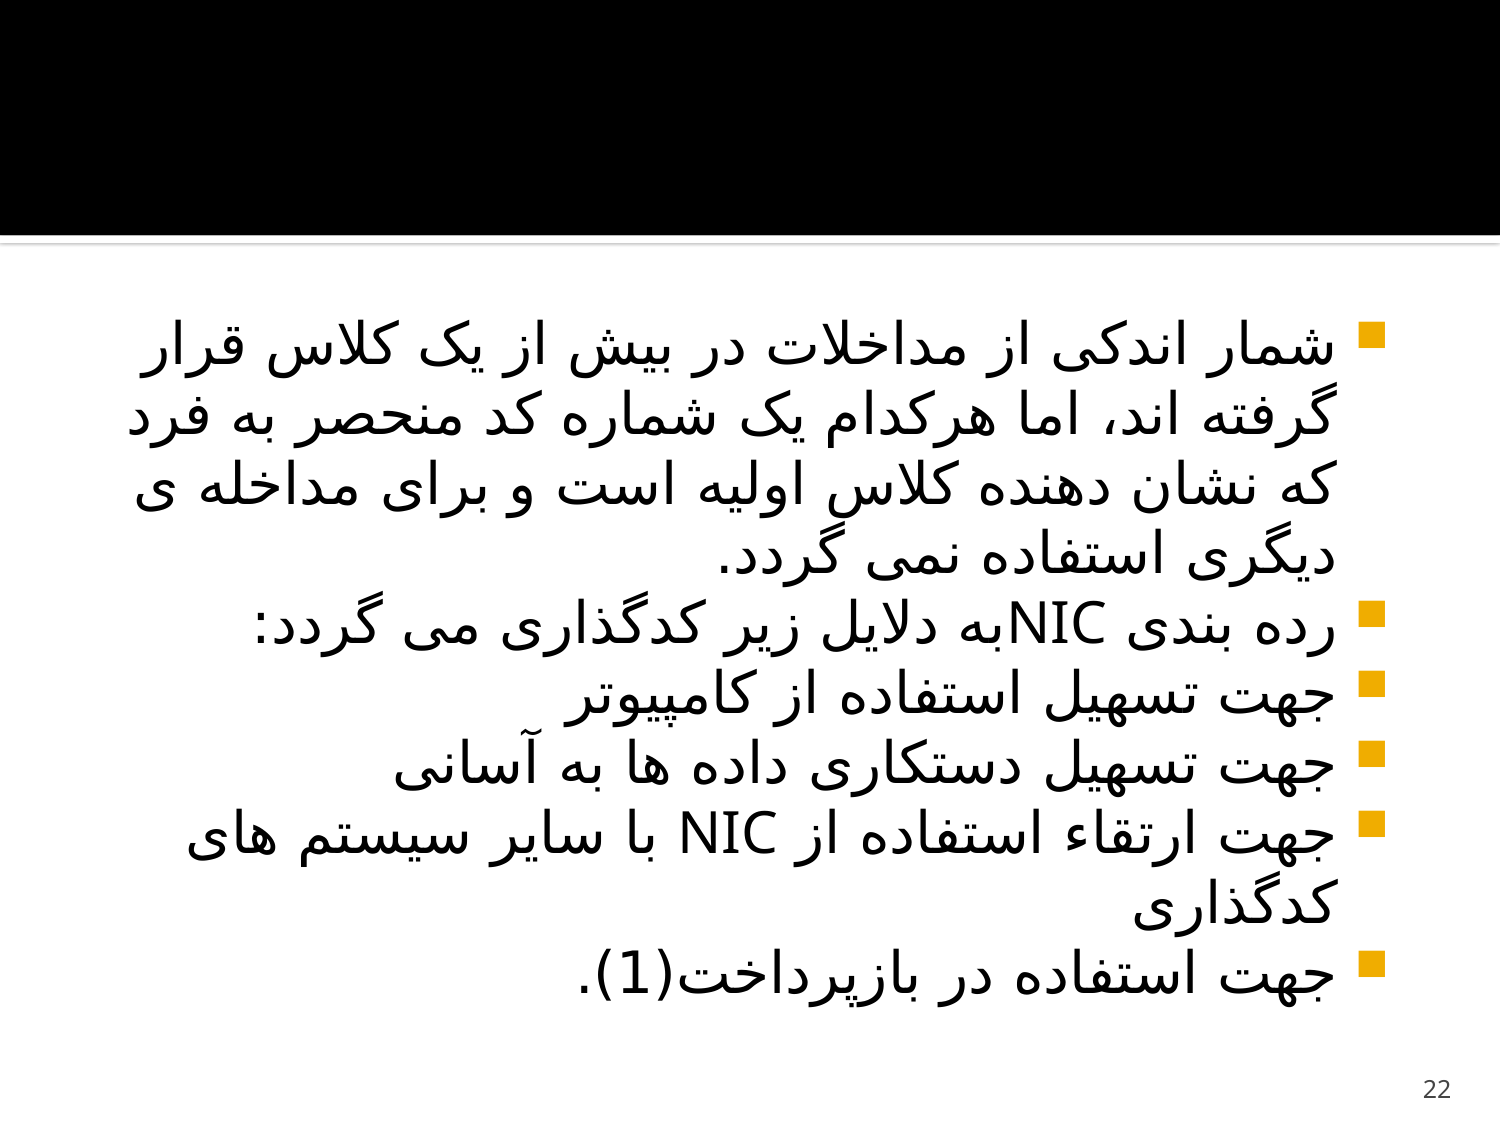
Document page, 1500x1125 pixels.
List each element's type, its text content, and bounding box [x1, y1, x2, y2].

list شمار اندکی از مداخلات در بیش از یک کلاس قرار گرفته اند، اما هرکدام یک شماره کد منحصر به فرد که نشان دهنده کلاس اولیه است و برای مداخله ی دیگری استفاده نمی گردد. رده بندی NICبه دلایل زیر کدگذاری می گردد: جهت تسهیل استفاده از کامپیوتر جهت تسهیل دستکاری داده ها به آسانی جهت ارتقاء استفاده از NIC با سایر سیستم های کدگذاری جهت استفاده در بازپرداخت(1). [75, 291, 1425, 1050]
slide_number 22 [1345, 1062, 1467, 1108]
